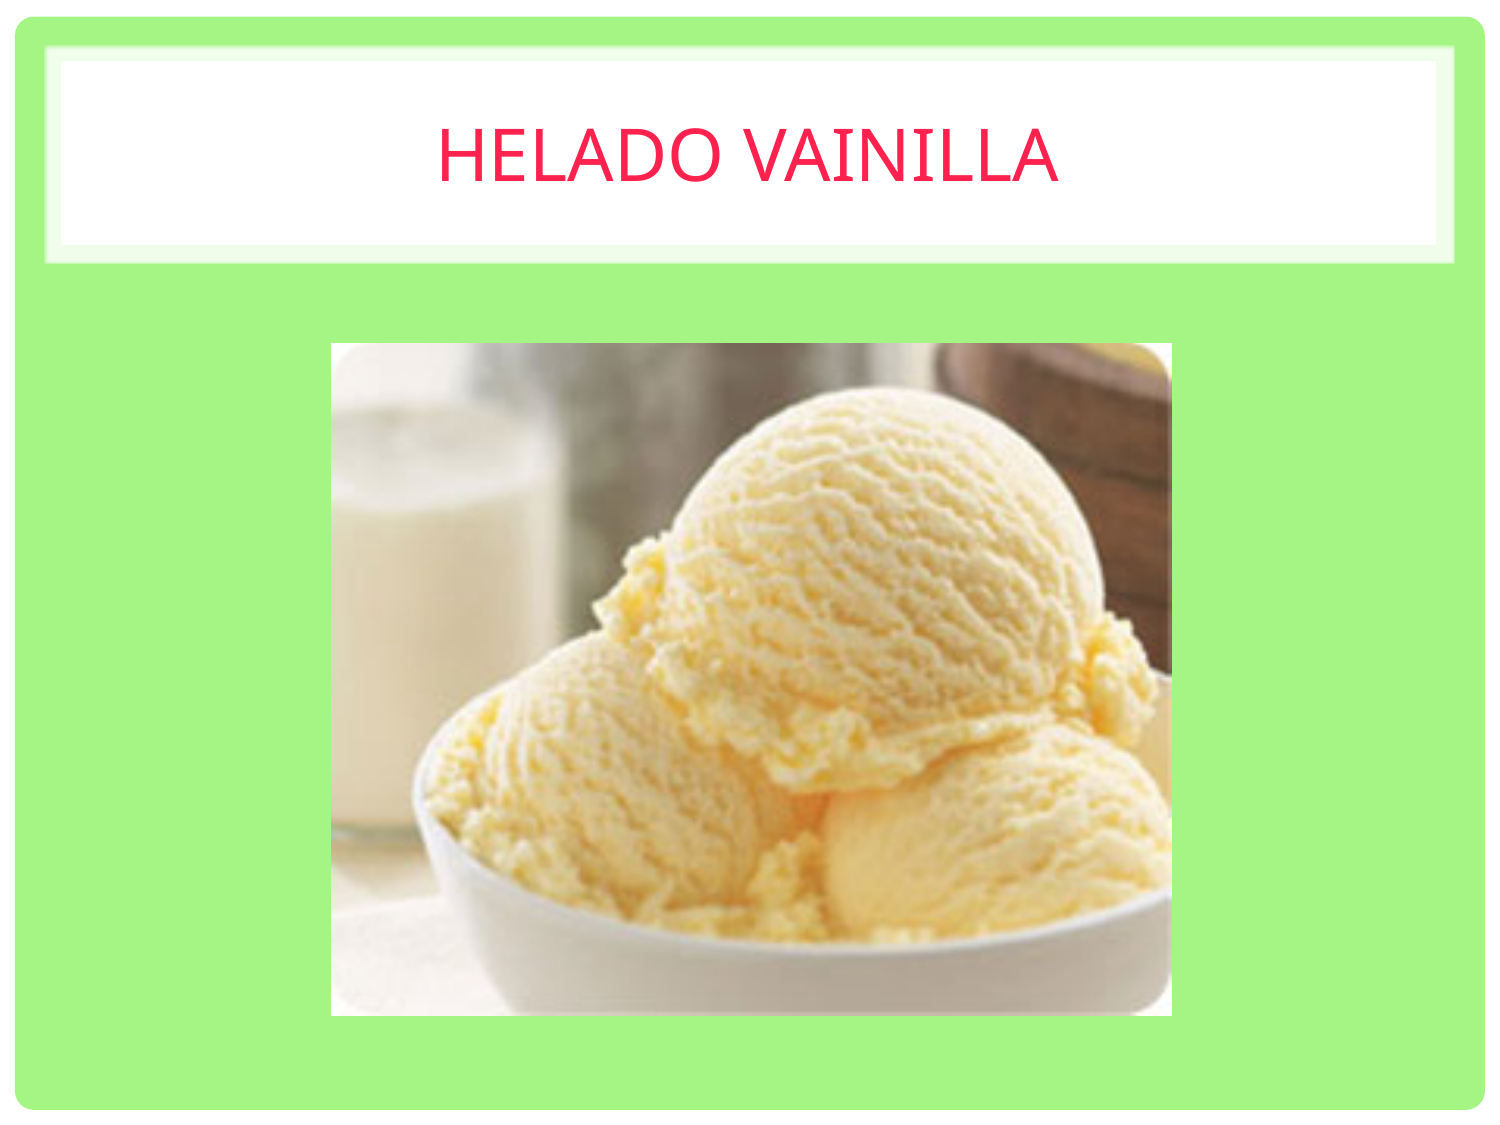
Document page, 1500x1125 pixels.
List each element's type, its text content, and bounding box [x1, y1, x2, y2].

title HELADO VAINILLA [69, 66, 1425, 238]
picture [331, 343, 1172, 1016]
